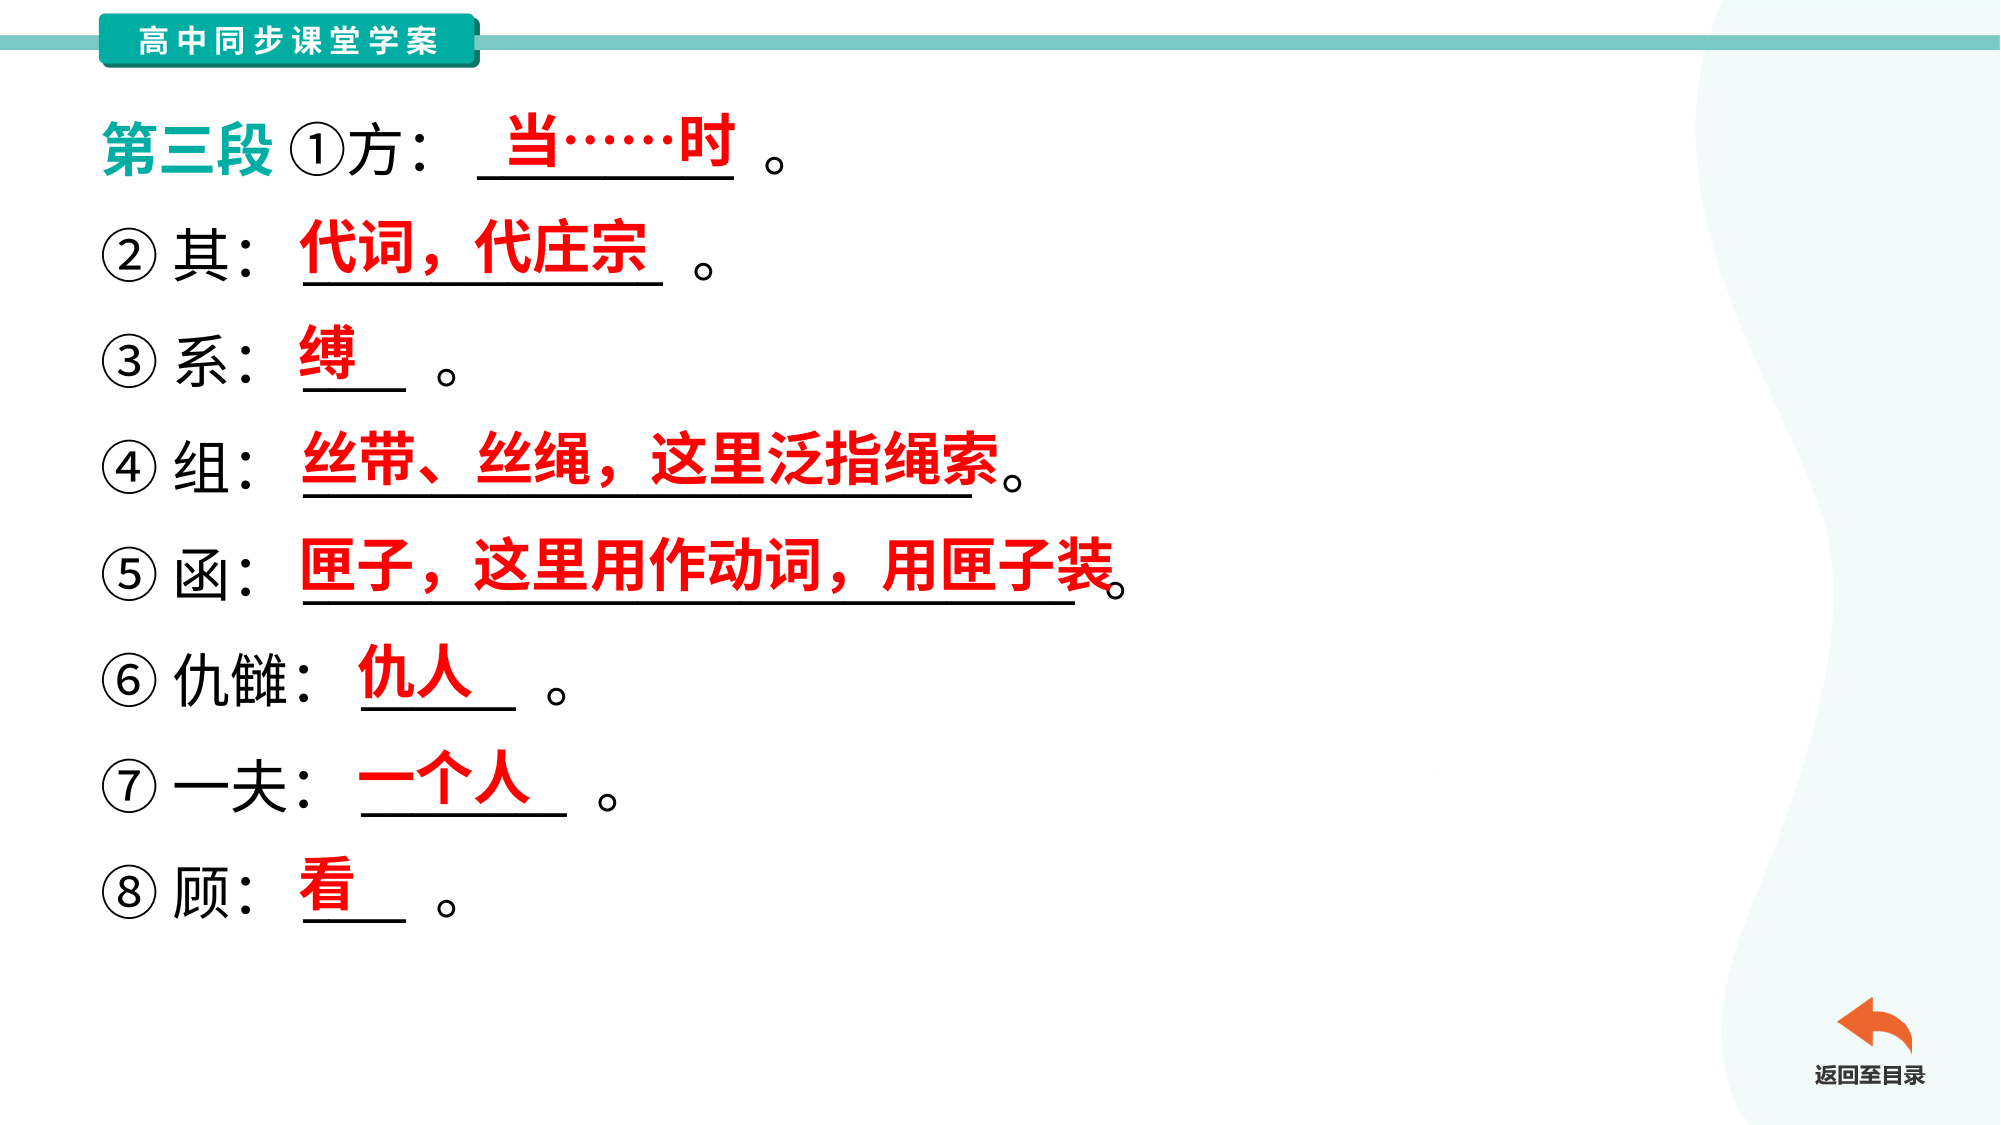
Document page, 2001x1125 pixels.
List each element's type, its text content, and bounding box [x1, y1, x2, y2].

text_box 缚 [277, 283, 379, 387]
text_box 匣子，这里用作动词，用匣子装 [275, 496, 1138, 599]
text_box 当……时 [481, 71, 759, 174]
text_box 第三段 ①方：__________ 。 ②其：______________ 。 ③系：____ 。 ④组：__________________________ 。 ⑤函：______________________________ 。 ⑥仇雠：______ 。 ⑦一夫：________ 。 ⑧顾：____ 。 [100, 76, 1899, 927]
text_box 看 [277, 815, 379, 918]
text_box 代词，代庄宗 [277, 177, 672, 280]
picture [0, 0, 2000, 1125]
text_box 丝带、丝绳，这里泛指绳索 [277, 390, 1023, 493]
text_box 仇人 [335, 602, 496, 705]
text_box 一个人 [335, 709, 554, 812]
